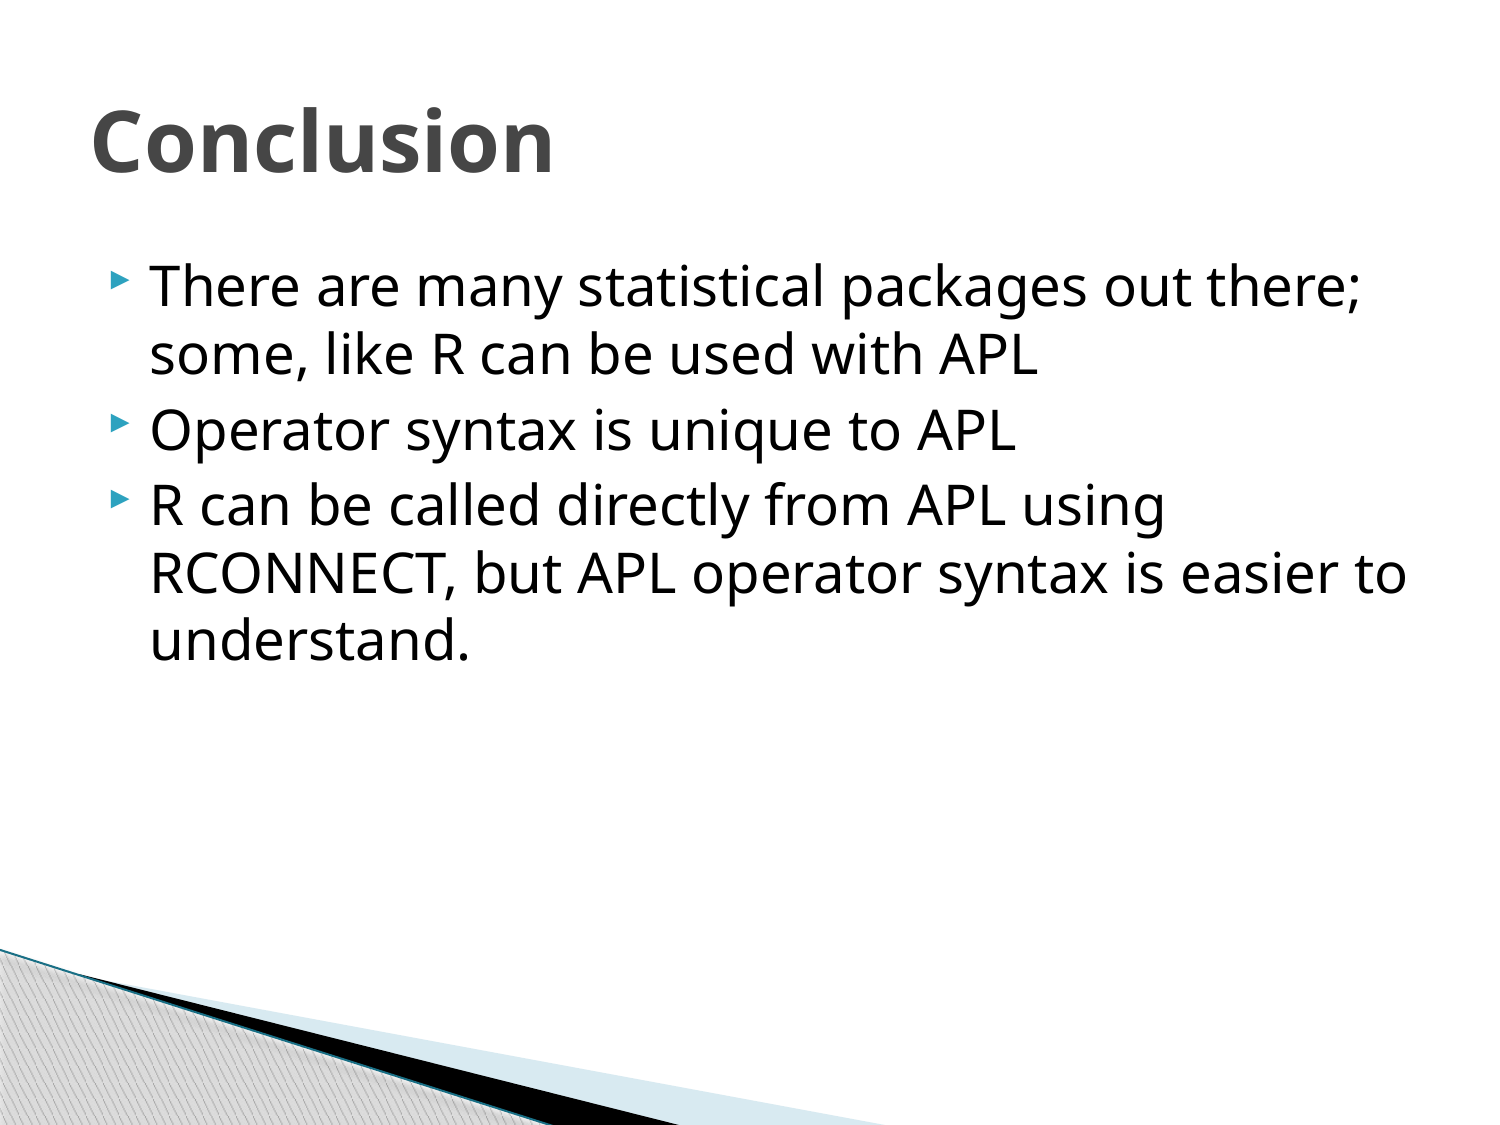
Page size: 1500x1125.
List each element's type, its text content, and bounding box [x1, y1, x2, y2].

list There are many statistical packages out there; some, like R can be used with APL Operator syntax is unique to APL R can be called directly from APL using RCONNECT, but APL operator syntax is easier to understand. [75, 243, 1425, 986]
title Conclusion [75, 45, 1425, 233]
